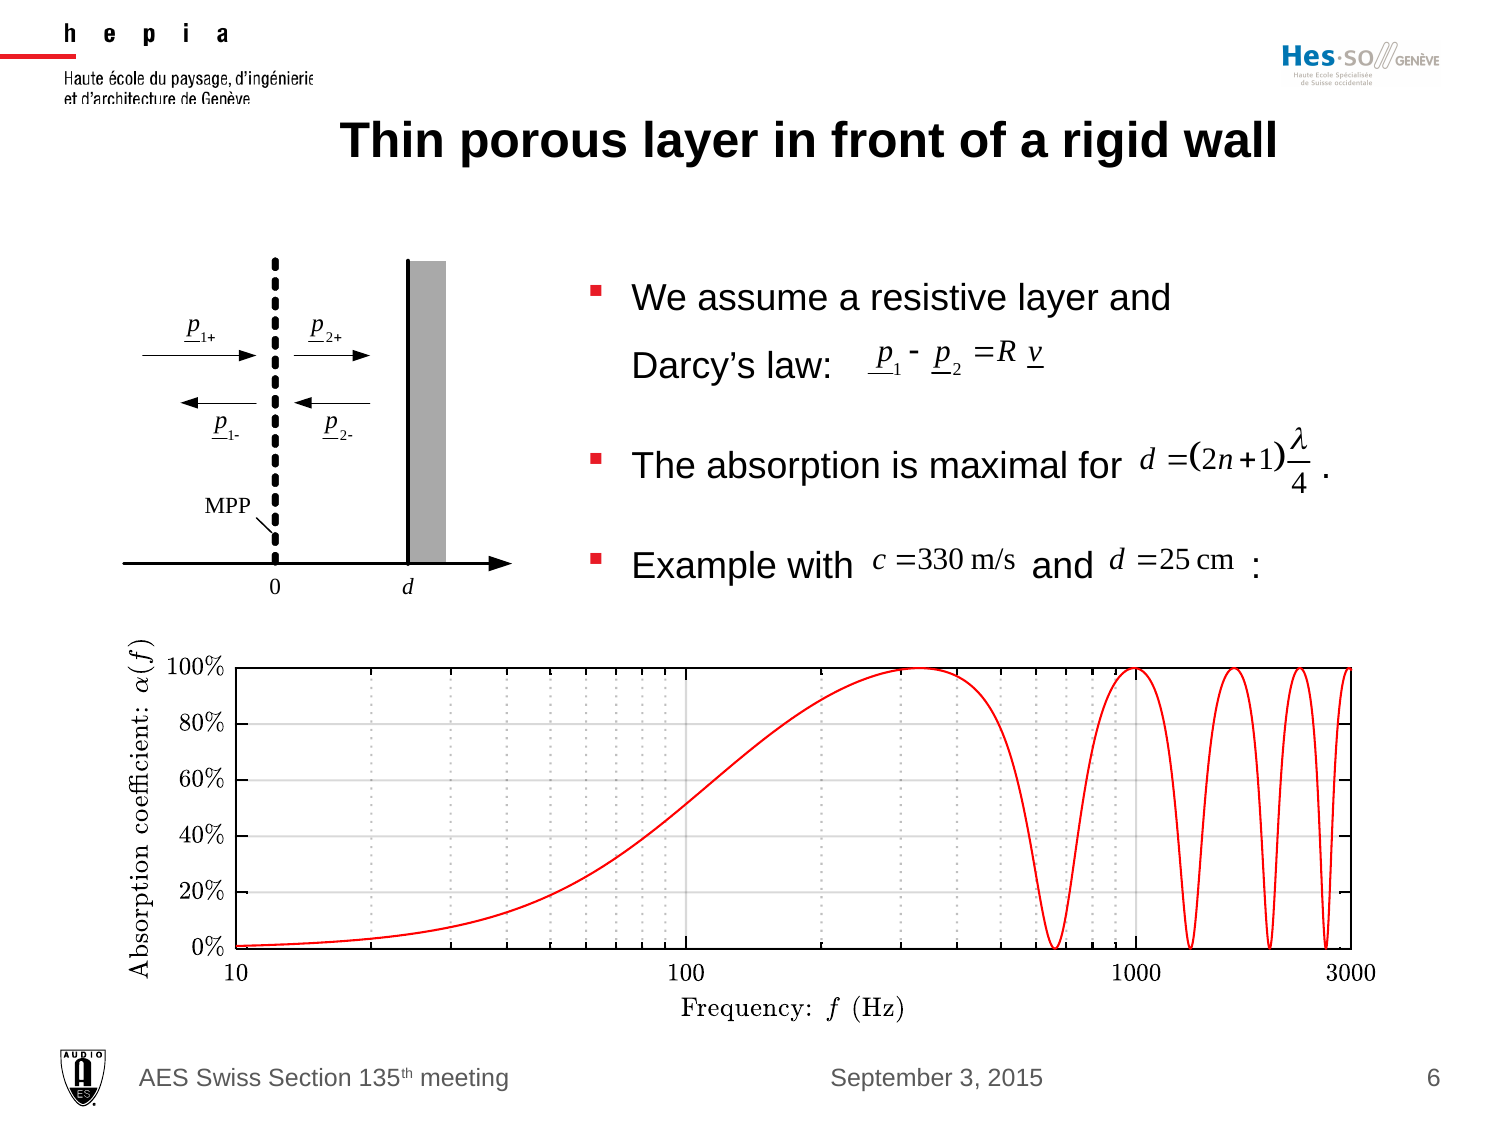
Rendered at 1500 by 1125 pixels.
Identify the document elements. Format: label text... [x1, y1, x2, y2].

footer AES Swiss Section 135th meeting [123, 1050, 538, 1103]
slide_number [549, 1050, 1341, 1103]
slide_number 6 [1352, 1050, 1441, 1103]
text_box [862, 329, 1056, 383]
list Thin porous layer in front of a rigid wall [324, 99, 1441, 264]
picture [1281, 40, 1441, 87]
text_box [1134, 419, 1318, 501]
picture [119, 633, 1381, 1027]
picture [119, 255, 516, 605]
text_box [1104, 540, 1241, 583]
list We assume a resistive layer and Darcy’s law: The absorption is maximal for . Example with and : [572, 243, 1441, 614]
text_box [867, 540, 1022, 584]
